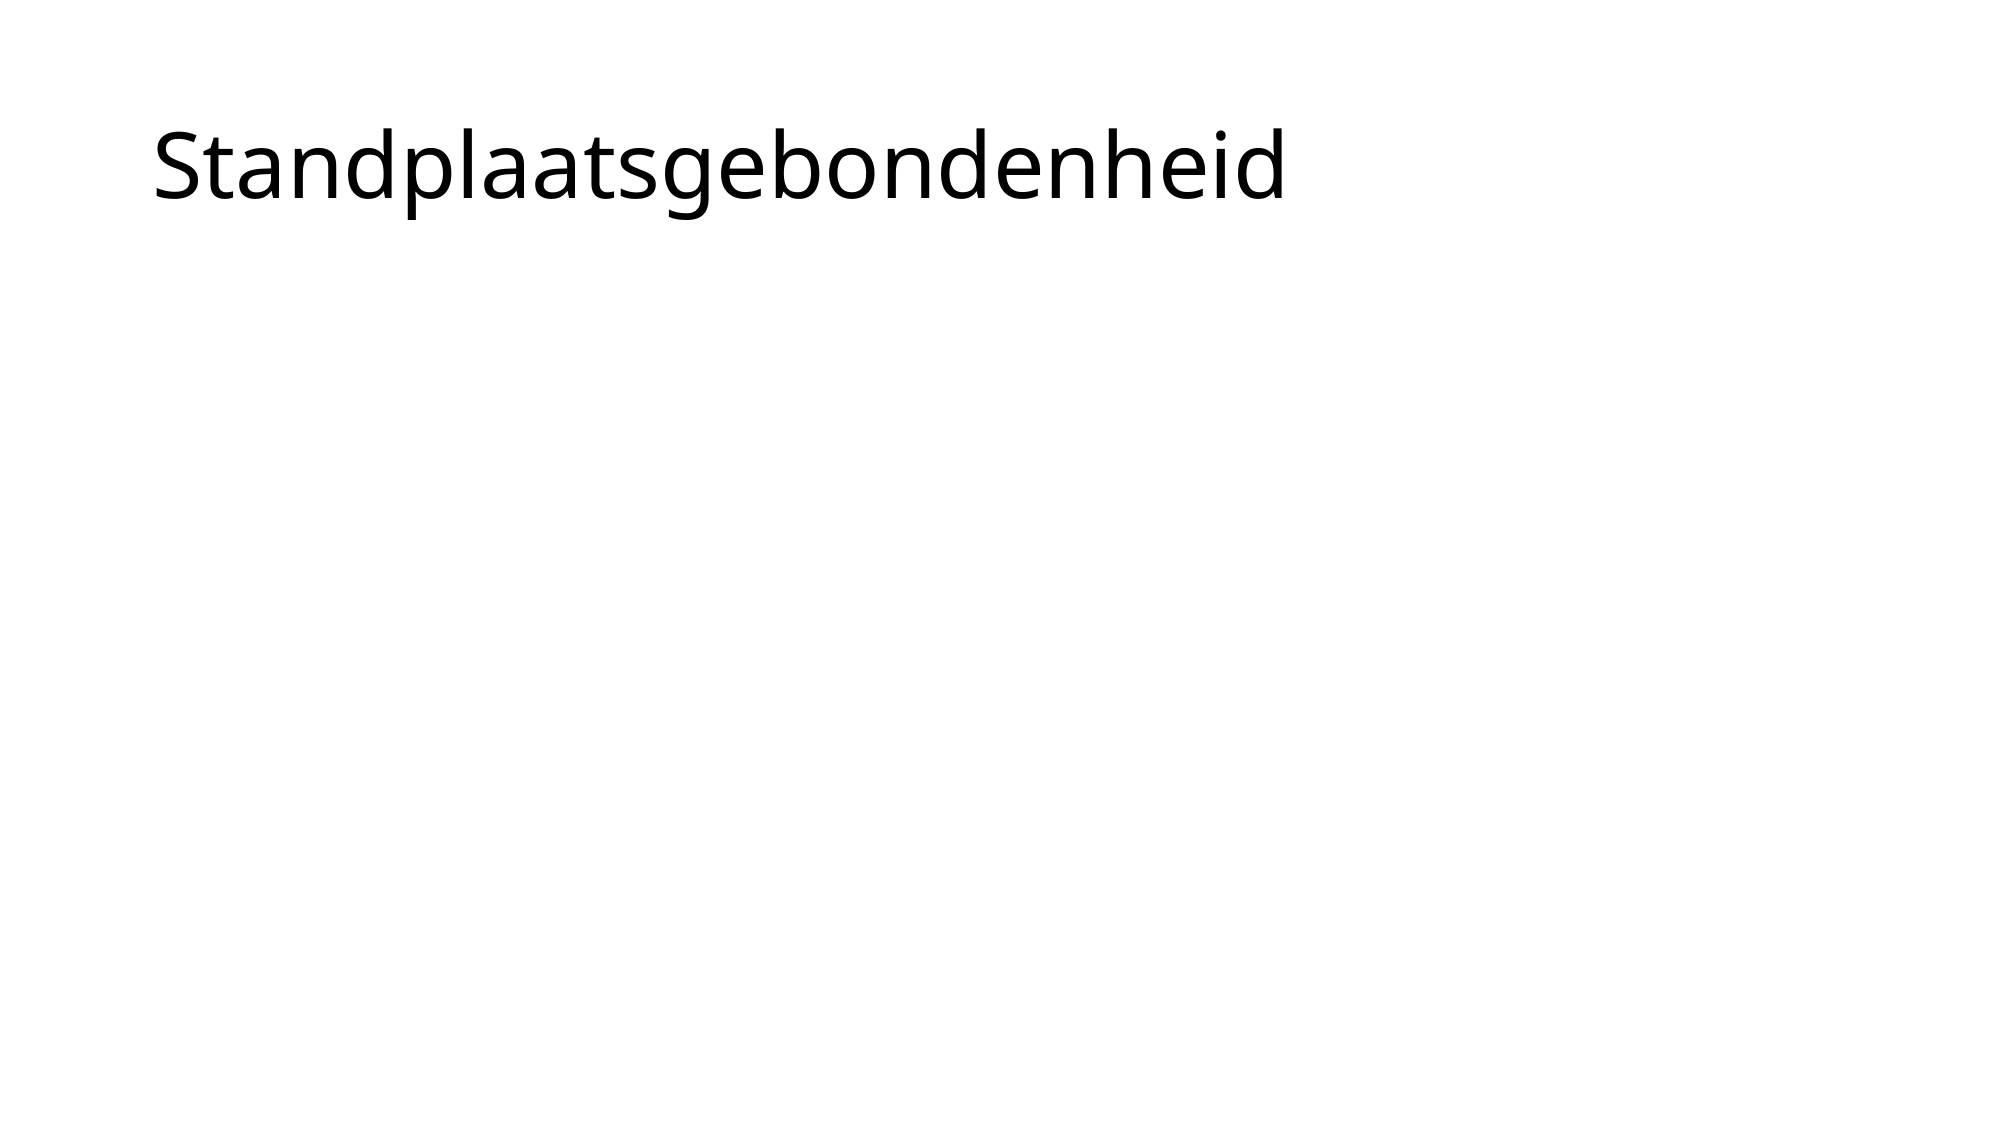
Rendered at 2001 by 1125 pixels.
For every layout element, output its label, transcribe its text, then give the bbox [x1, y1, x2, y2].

title Standplaatsgebondenheid [137, 59, 1863, 278]
